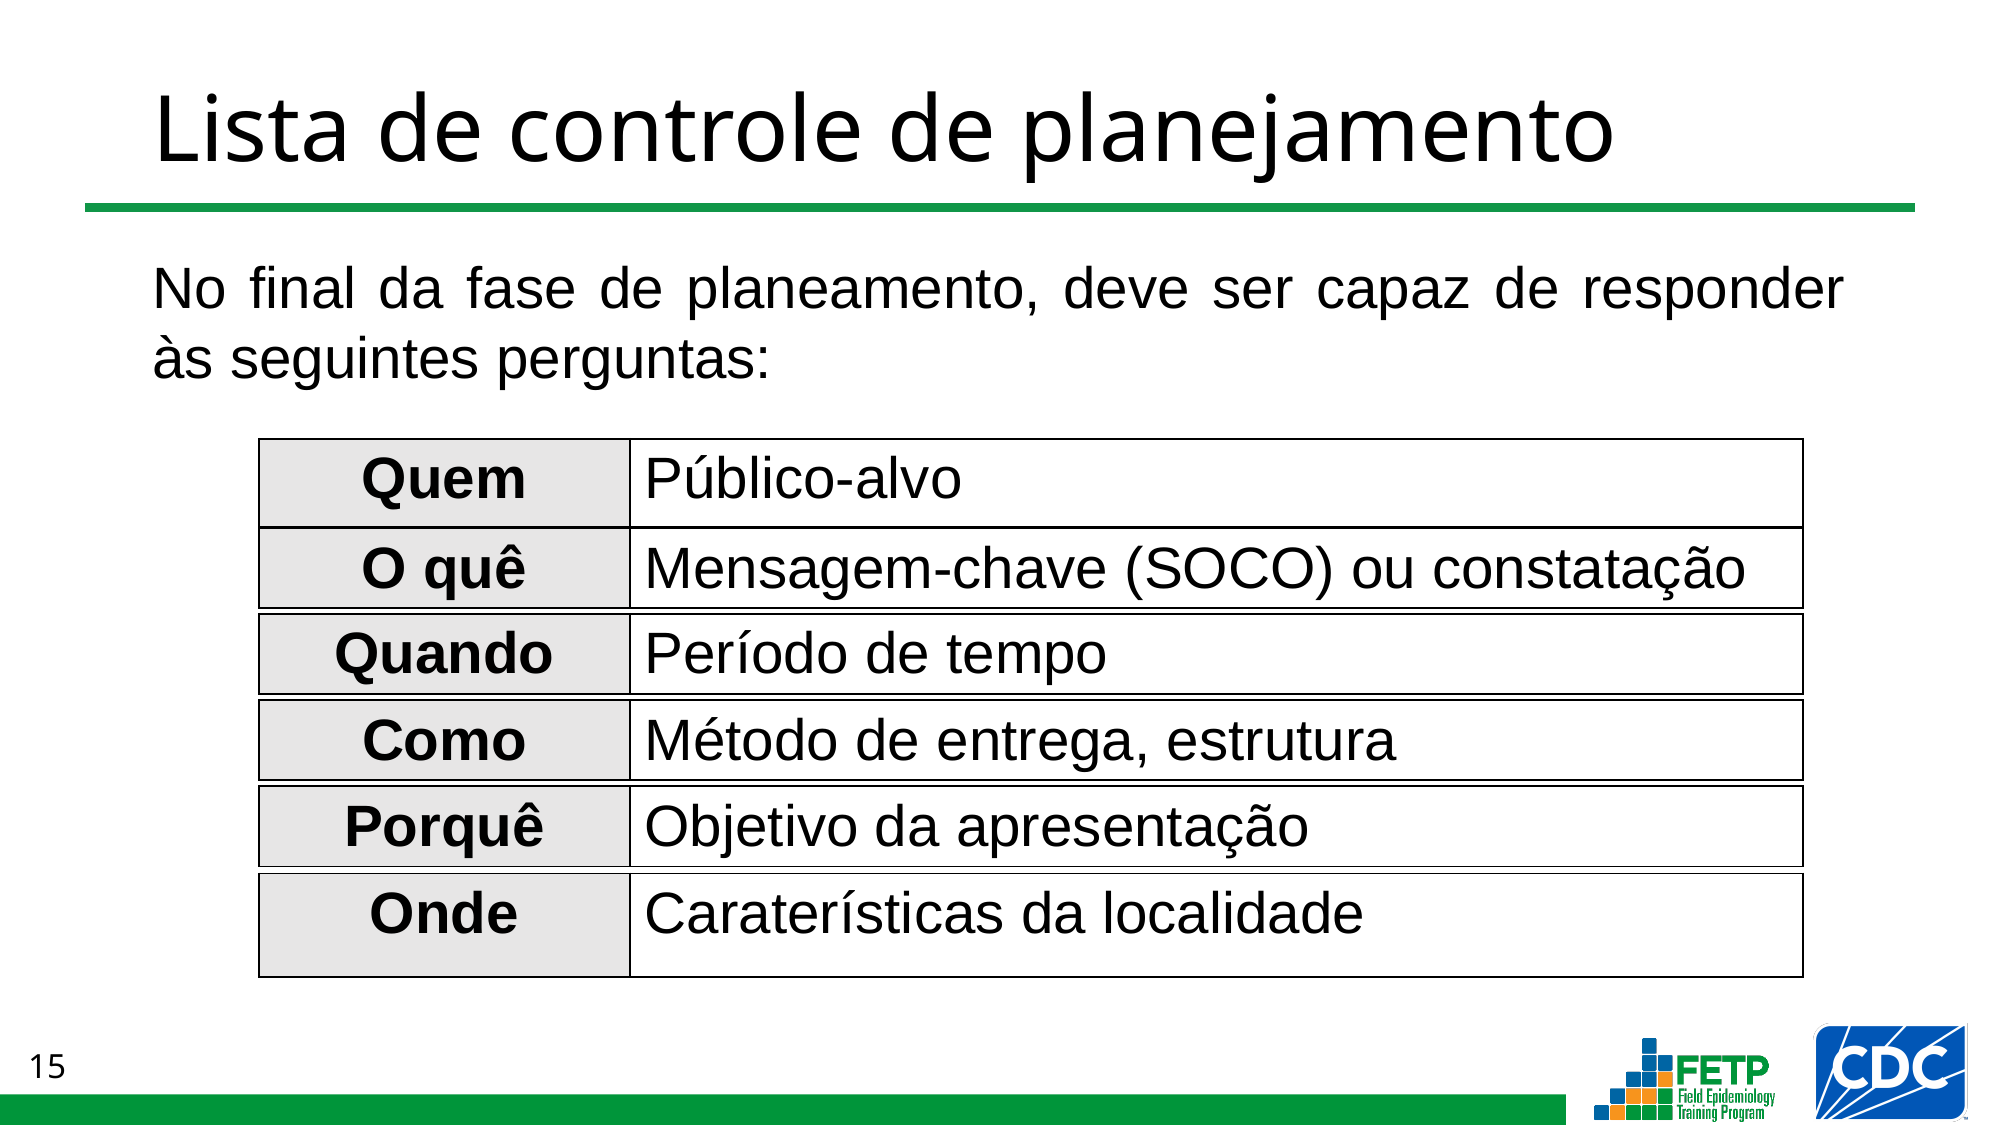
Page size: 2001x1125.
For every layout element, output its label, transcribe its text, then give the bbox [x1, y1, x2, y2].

table_header Período de tempo [631, 615, 1802, 693]
table_header Mensagem-chave (SOCO) ou constatação [631, 529, 1802, 607]
list No final da fase de planeamento, deve ser capaz de responder às seguintes perguntas: [137, 242, 1863, 1004]
table_header Objetivo da apresentação [631, 787, 1802, 866]
picture [1813, 1023, 1968, 1122]
table_header Como [260, 701, 629, 779]
picture [1594, 1038, 1775, 1122]
table_header Caraterísticas da localidade [631, 874, 1802, 976]
table_header Onde [260, 874, 629, 976]
table_header Quando [260, 615, 629, 693]
table_header Quem [260, 440, 629, 526]
table_header Método de entrega, estrutura [631, 701, 1802, 779]
table_header Público-alvo [631, 440, 1802, 526]
table_header O quê [260, 529, 629, 607]
title Lista de controle de planejamento [137, 75, 1863, 207]
table_header Porquê [260, 787, 629, 866]
